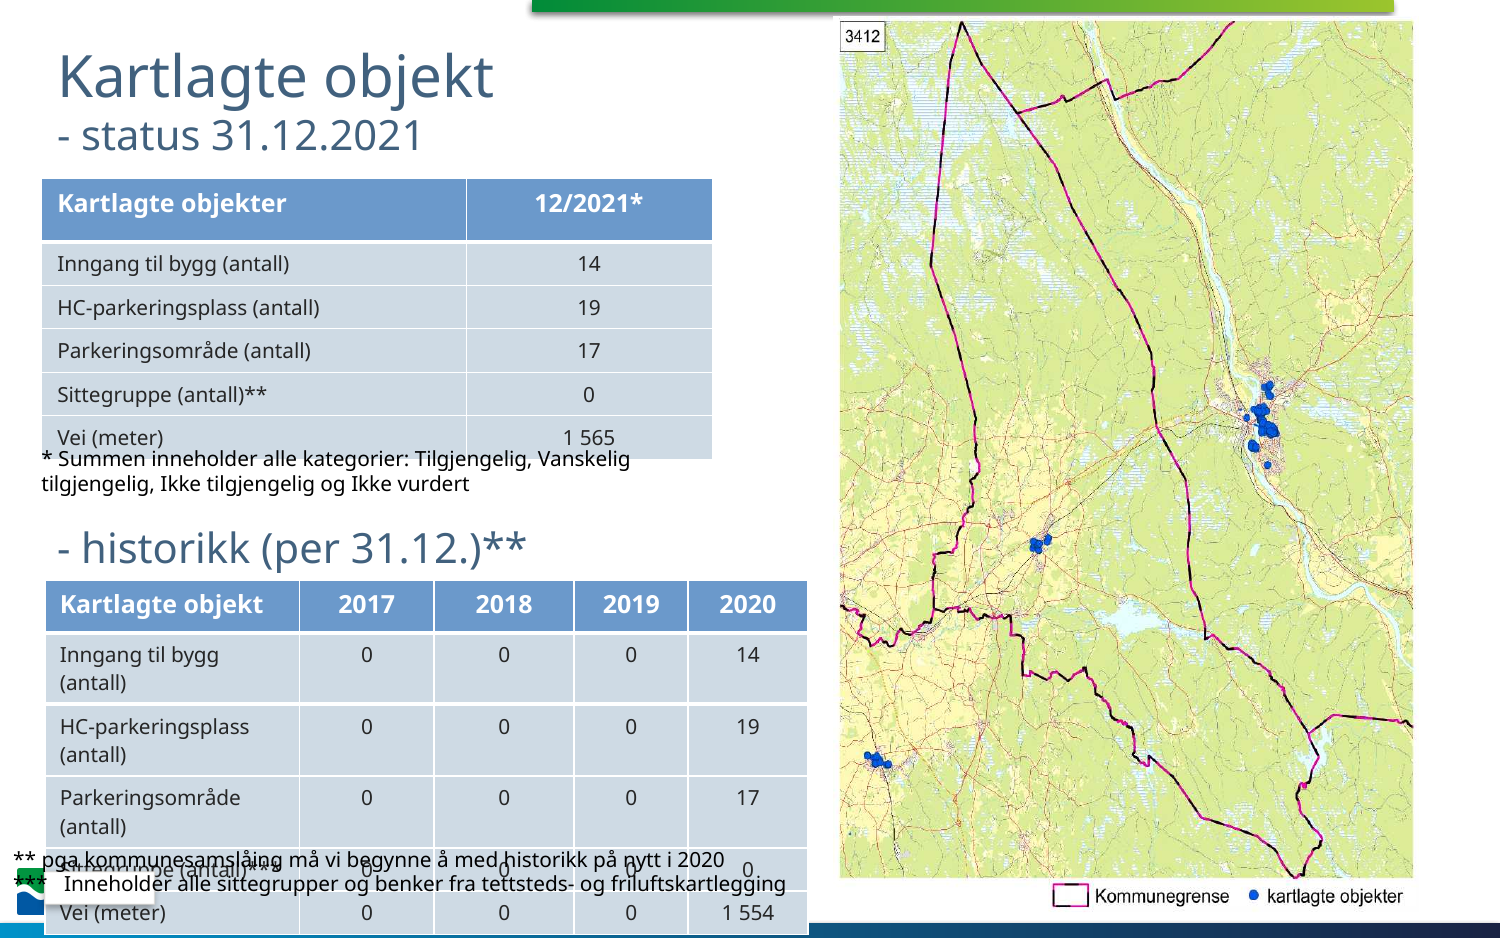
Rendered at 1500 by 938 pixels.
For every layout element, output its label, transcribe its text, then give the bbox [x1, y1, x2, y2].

table_cell Inngang til bygg (antall) [42, 244, 466, 285]
table_cell Parkeringsområde (antall) [42, 329, 466, 372]
table_cell 14 [689, 635, 807, 702]
table_cell 0 [575, 904, 687, 934]
table_header 2020 [689, 581, 807, 631]
table_cell 19 [689, 706, 807, 775]
table_cell 0 [435, 904, 573, 934]
table_cell 19 [467, 286, 712, 328]
table_cell Vei (meter) [46, 904, 299, 934]
table_cell 0 [300, 904, 433, 934]
table_header 2017 [300, 581, 433, 631]
table_cell 14 [467, 244, 712, 285]
table_cell Sittegruppe (antall)** [42, 373, 466, 415]
text_box Kartlagte objekt - status 31.12.2021 [42, 24, 828, 167]
table_cell 17 [467, 329, 712, 372]
table_cell 0 [300, 635, 433, 702]
table_cell 0 [435, 706, 573, 775]
table_header 2019 [575, 581, 687, 631]
table_cell 0 [802, 849, 807, 890]
table_cell 17 [689, 777, 807, 847]
text_box * Summen inneholder alle kategorier: Tilgjengelig, Vanskelig tilgjengelig, Ikke tilgjengelig og Ikke vurdert [26, 438, 711, 504]
table_cell Inngang til bygg (antall) [46, 635, 299, 702]
table_cell 0 [435, 635, 573, 702]
table_header Kartlagte objekter [42, 179, 466, 240]
table_cell 0 [300, 777, 433, 838]
table_cell HC-parkeringsplass (antall) [42, 286, 466, 328]
table_cell 0 [575, 706, 687, 775]
table_cell Parkeringsområde (antall) [46, 777, 299, 838]
text_box ** pga kommunesamslåing må vi begynne å med historikk på nytt i 2020 *** Inneholder alle sittegrupper og benker fra tettsteds- og friluftskartlegging [0, 838, 802, 904]
table_cell 0 [300, 706, 433, 775]
table_cell 0 [467, 373, 712, 415]
picture [833, 16, 1419, 913]
table_header 12/2021* [467, 179, 712, 240]
text_box - historikk (per 31.12.)** [42, 496, 828, 580]
table_header 2018 [435, 581, 573, 631]
table_cell 1 554 [689, 892, 807, 934]
table_cell 0 [575, 635, 687, 702]
table_cell HC-parkeringsplass (antall) [46, 706, 299, 775]
table_cell 1 565 [467, 416, 712, 459]
table_header Kartlagte objekt [46, 581, 299, 631]
table_cell Vei (meter) [42, 416, 466, 438]
table_cell 0 [435, 777, 573, 838]
table_cell 0 [575, 777, 687, 838]
